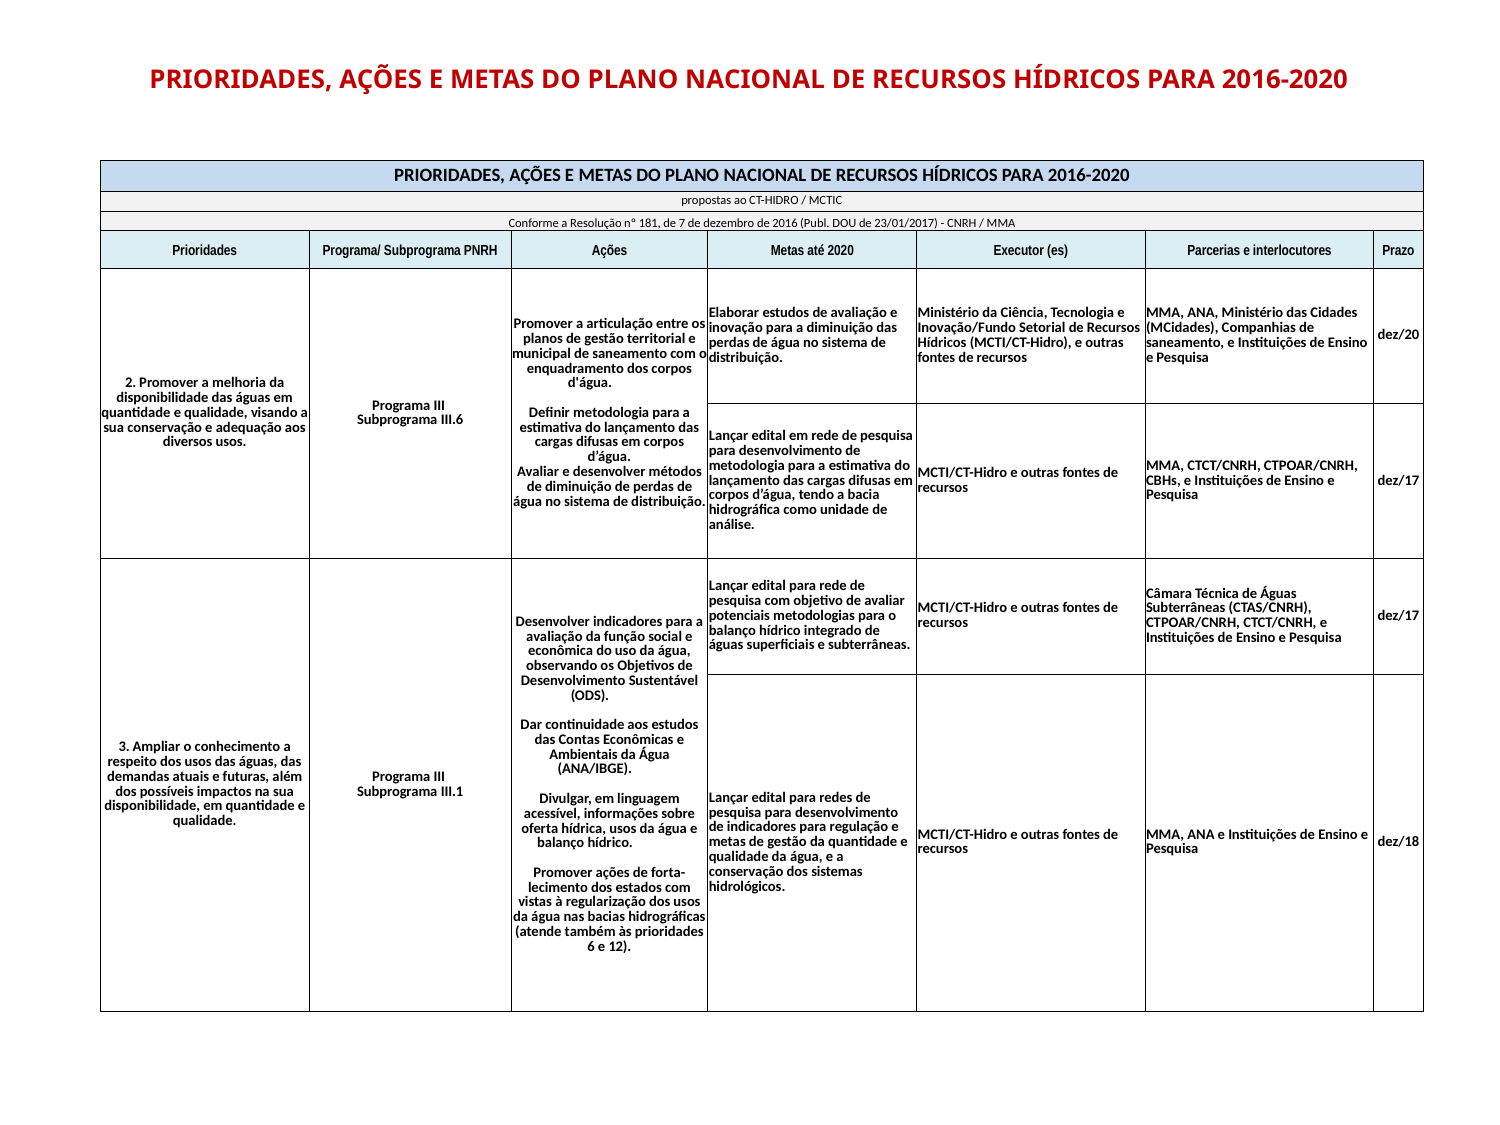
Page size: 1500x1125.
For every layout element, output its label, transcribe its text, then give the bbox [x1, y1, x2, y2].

table_cell Programa III Subprograma III.6 [310, 269, 511, 558]
table_cell 2. Promover a melhoria da disponibilidade das águas em quantidade e qualidade, visando a sua conservação e adequação aos diversos usos. [101, 269, 309, 558]
table_cell Metas até 2020 [708, 231, 916, 268]
table_cell Parcerias e interlocutores [1146, 231, 1373, 268]
table_cell Programa III Subprograma III.1 [310, 559, 511, 1011]
table_cell Lançar edital em rede de pesquisa para desenvolvimento de metodologia para a estimativa do lançamento das cargas difusas em corpos d’água, tendo a bacia hidrográfica como unidade de análise. [708, 404, 916, 558]
table_cell Programa/ Subprograma PNRH [310, 231, 511, 268]
table_cell dez/17 [1374, 404, 1423, 558]
table_cell MCTI/CT-Hidro e outras fontes de recursos [917, 404, 1145, 558]
table_cell Lançar edital para redes de pesquisa para desenvolvimento de indicadores para regulação e metas de gestão da quantidade e qualidade da água, e a conservação dos sistemas hidrológicos. [708, 675, 916, 1011]
table_cell Prazo [1374, 231, 1423, 268]
table_cell MMA, ANA e Instituições de Ensino e Pesquisa [1146, 675, 1373, 1011]
table_cell Ações [512, 231, 707, 268]
table_cell Conforme a Resolução nº 181, de 7 de dezembro de 2016 (Publ. DOU de 23/01/2017) - CNRH / MMA [101, 212, 1423, 230]
table_cell 3. Ampliar o conhecimento a respeito dos usos das águas, das demandas atuais e futuras, além dos possíveis impactos na sua disponibilidade, em quantidade e qualidade. [101, 559, 309, 1011]
table_cell dez/20 [1374, 269, 1423, 403]
table_cell MCTI/CT-Hidro e outras fontes de recursos [917, 559, 1145, 674]
table_cell MMA, CTCT/CNRH, CTPOAR/CNRH, CBHs, e Instituições de Ensino e Pesquisa [1146, 404, 1373, 558]
table_cell dez/17 [1374, 559, 1423, 674]
table_cell Câmara Técnica de Águas Subterrâneas (CTAS/CNRH), CTPOAR/CNRH, CTCT/CNRH, e Instituições de Ensino e Pesquisa [1146, 559, 1373, 674]
table_cell Elaborar estudos de avaliação e inovação para a diminuição das perdas de água no sistema de distribuição. [708, 269, 916, 403]
table_cell MMA, ANA, Ministério das Cidades (MCidades), Companhias de saneamento, e Instituições de Ensino e Pesquisa [1146, 269, 1373, 403]
table_cell Desenvolver indicadores para a avaliação da função social e econômica do uso da água, observando os Objetivos de Desenvolvimento Sustentável (ODS). Dar continuidade aos estudos das Contas Econômicas e Ambientais da Água (ANA/IBGE). Divulgar, em linguagem acessível, informações sobre oferta hídrica, usos da água e balanço hídrico. Promover ações de forta-lecimento dos estados com vistas à regularização dos usos da água nas bacias hidrográficas (atende também às prioridades 6 e 12). [512, 559, 707, 1011]
table_cell Ministério da Ciência, Tecnologia e Inovação/Fundo Setorial de Recursos Hídricos (MCTI/CT-Hidro), e outras fontes de recursos [917, 269, 1145, 403]
title PRIORIDADES, AÇÕES E METAS DO PLANO NACIONAL DE RECURSOS HÍDRICOS PARA 2016-2020 [75, 42, 1425, 114]
table_cell Executor (es) [917, 231, 1145, 268]
table_cell propostas ao CT-HIDRO / MCTIC [101, 192, 1423, 211]
table_cell Lançar edital para rede de pesquisa com objetivo de avaliar potenciais metodologias para o balanço hídrico integrado de águas superficiais e subterrâneas. [708, 559, 916, 674]
table_header PRIORIDADES, AÇÕES E METAS DO PLANO NACIONAL DE RECURSOS HÍDRICOS PARA 2016-2020 [101, 161, 1423, 191]
table_cell Promover a articulação entre os planos de gestão territorial e municipal de saneamento com o enquadramento dos corpos d'água. Definir metodologia para a estimativa do lançamento das cargas difusas em corpos d’água. Avaliar e desenvolver métodos de diminuição de perdas de água no sistema de distribuição. [512, 269, 707, 558]
table_cell Prioridades [101, 231, 309, 268]
table_cell MCTI/CT-Hidro e outras fontes de recursos [917, 675, 1145, 1011]
table_cell dez/18 [1374, 675, 1423, 1011]
